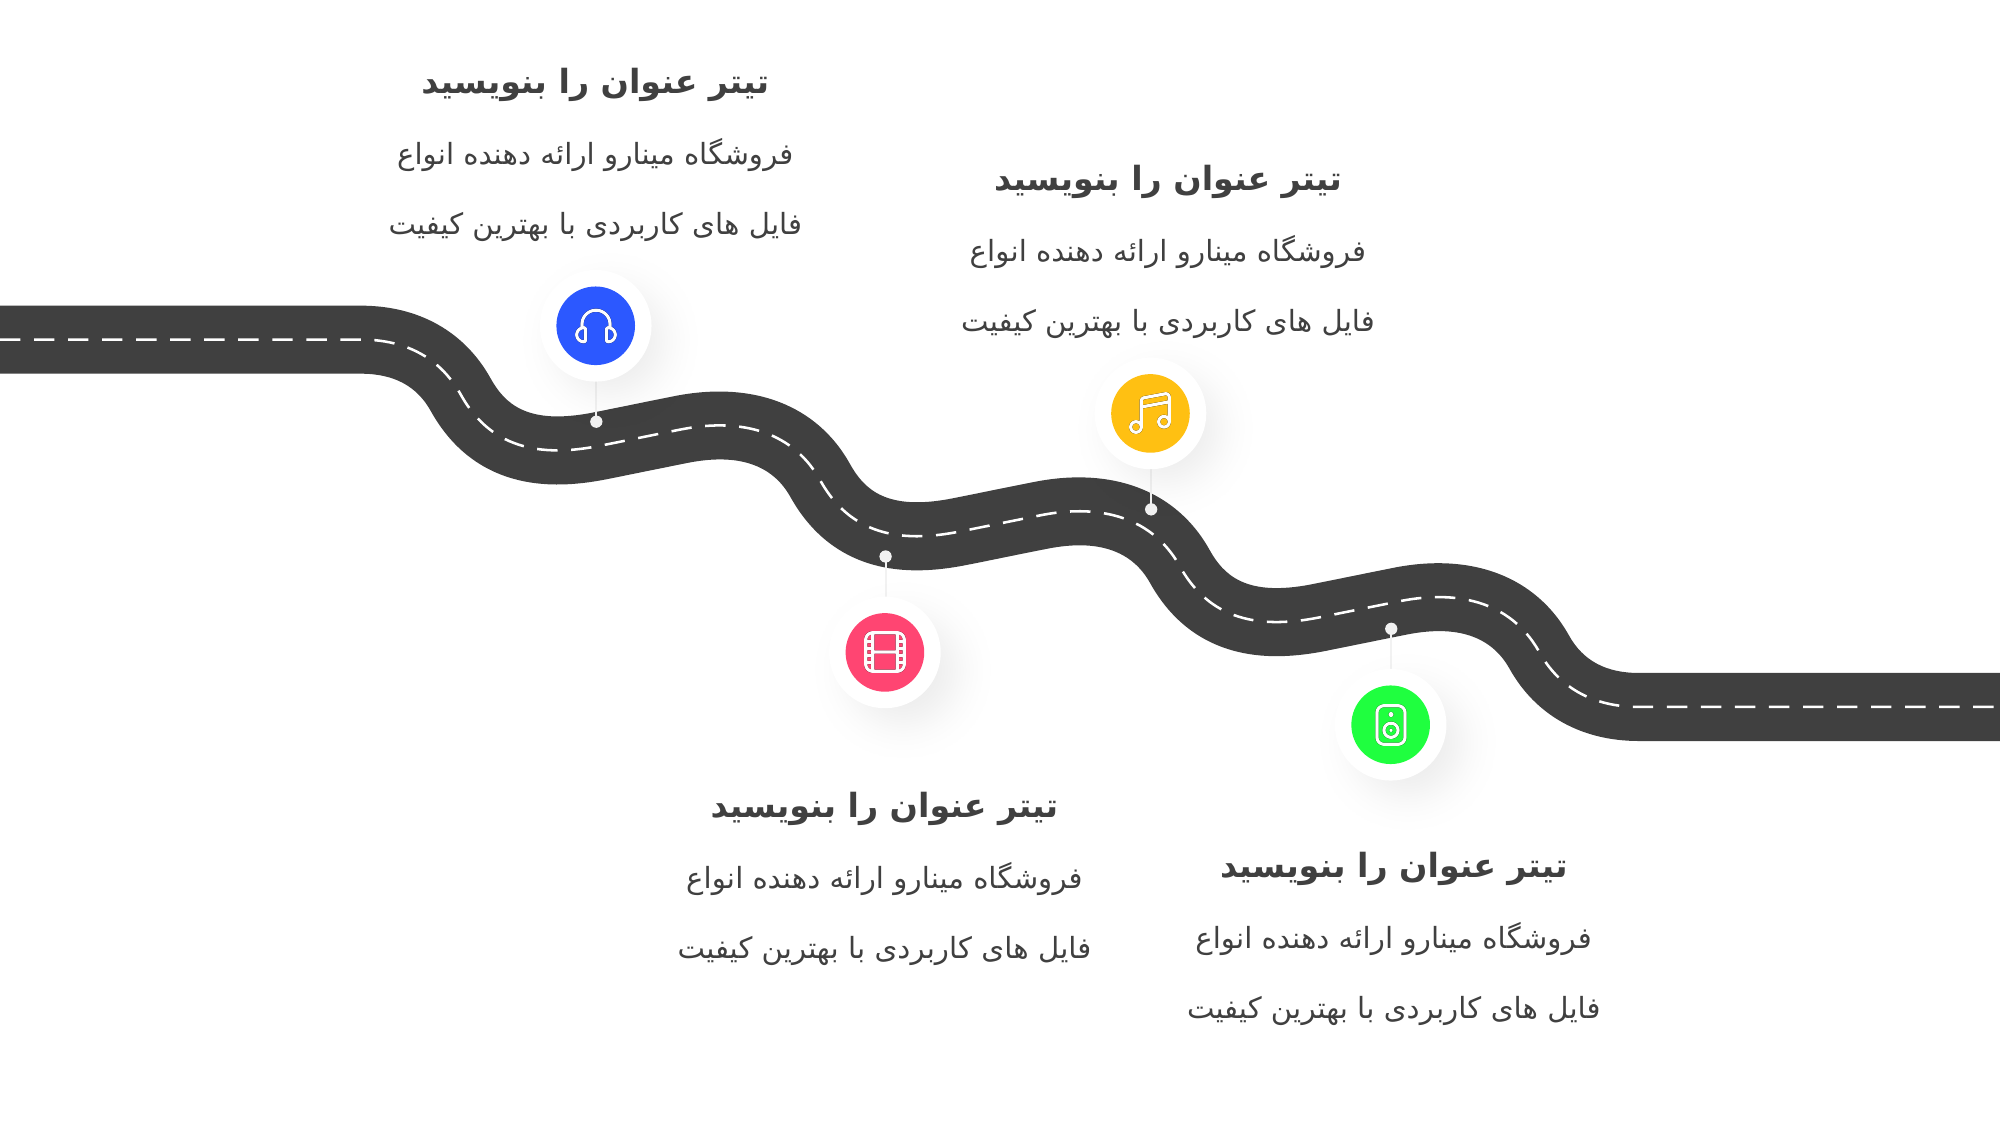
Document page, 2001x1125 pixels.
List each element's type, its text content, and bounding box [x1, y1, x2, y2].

text_box [1203, 596, 1222, 611]
text_box [969, 524, 990, 531]
text_box [671, 426, 692, 433]
text_box [407, 346, 427, 358]
text_box [1233, 613, 1254, 622]
text_box تیتر عنوان را بنویسید فروشگاه مینارو ارائه دهنده انواع فایل های کاربردی با بهترین کیفیت [1170, 797, 1617, 1032]
text_box [1103, 512, 1125, 520]
text_box [1367, 602, 1389, 609]
text_box [374, 338, 395, 345]
text_box [705, 424, 726, 428]
text_box [738, 425, 760, 433]
text_box [935, 530, 957, 537]
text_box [539, 269, 653, 383]
picture [863, 630, 906, 673]
text_box [1905, 705, 1926, 709]
text_box تیتر عنوان را بنویسید فروشگاه مینارو ارائه دهنده انواع فایل های کاربردی با بهترین کیفیت [661, 737, 1108, 972]
text_box [571, 446, 592, 452]
text_box [1837, 705, 1858, 709]
text_box [868, 525, 889, 535]
text_box [1181, 570, 1196, 589]
text_box تیتر عنوان را بنویسید فروشگاه مینارو ارائه دهنده انواع فایل های کاربردی با بهترین کیفیت [945, 109, 1392, 345]
text_box [1700, 705, 1722, 709]
text_box [1002, 517, 1024, 525]
text_box [0, 305, 2000, 742]
text_box [1632, 705, 1654, 709]
text_box [1973, 705, 1994, 709]
text_box [840, 507, 858, 522]
text_box [771, 434, 791, 447]
text_box [1666, 705, 1688, 709]
text_box [1434, 595, 1456, 600]
text_box [819, 480, 834, 499]
picture [1129, 392, 1172, 435]
text_box [1768, 705, 1790, 709]
text_box [1135, 522, 1155, 536]
text_box [1544, 661, 1560, 679]
text_box [637, 432, 659, 440]
text_box [1803, 705, 1824, 709]
picture [574, 304, 617, 347]
text_box [1734, 705, 1756, 709]
text_box تیتر عنوان را بنویسید فروشگاه مینارو ارائه دهنده انواع فایل های کاربردی با بهترین کیفیت [372, 12, 819, 248]
text_box [504, 437, 525, 448]
text_box [1468, 598, 1489, 608]
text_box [1334, 628, 1447, 782]
text_box [1598, 700, 1620, 707]
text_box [828, 555, 942, 709]
text_box [1568, 685, 1588, 698]
text_box [1499, 610, 1518, 625]
text_box [1266, 620, 1288, 624]
text_box [799, 453, 815, 471]
text_box [1300, 615, 1322, 622]
text_box [435, 363, 452, 381]
text_box [1036, 511, 1057, 518]
text_box [476, 417, 494, 433]
picture [1369, 703, 1412, 746]
text_box [536, 447, 558, 452]
text_box [1334, 609, 1355, 616]
text_box [1069, 509, 1091, 513]
text_box [1162, 542, 1178, 561]
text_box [1094, 357, 1207, 510]
text_box [604, 439, 626, 447]
text_box [1871, 705, 1892, 709]
text_box [1939, 705, 1960, 709]
text_box [457, 389, 471, 409]
text_box [1525, 632, 1540, 651]
text_box [1400, 596, 1422, 603]
text_box [901, 534, 923, 538]
